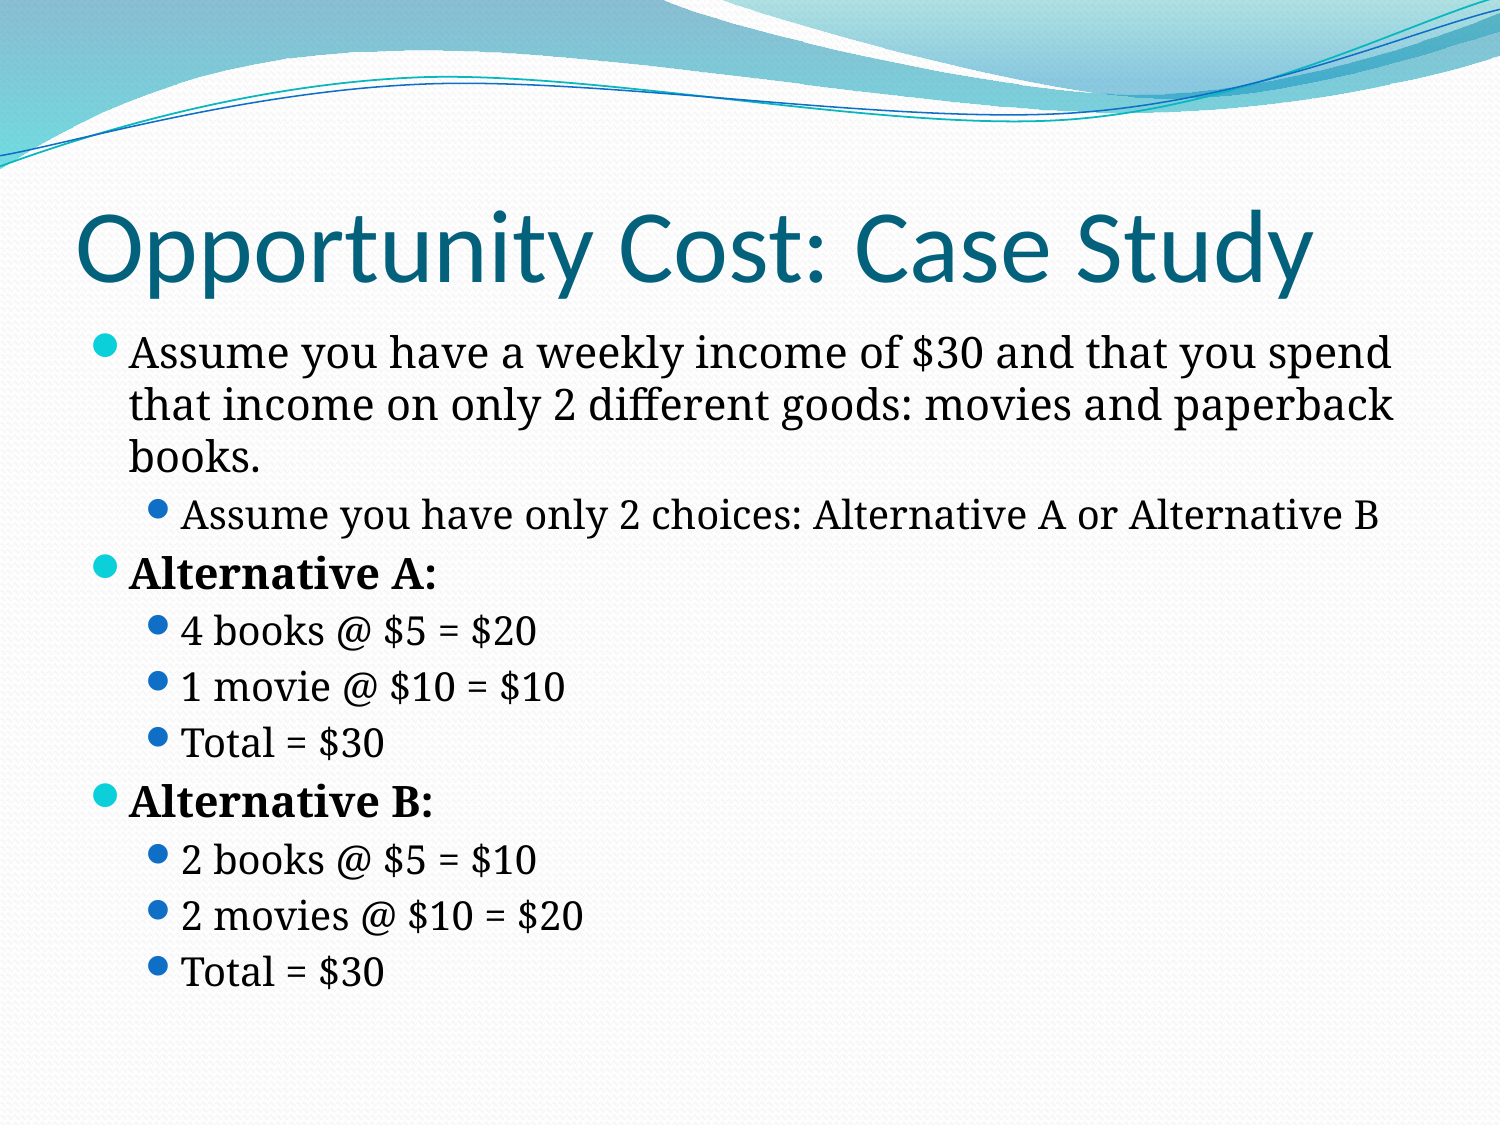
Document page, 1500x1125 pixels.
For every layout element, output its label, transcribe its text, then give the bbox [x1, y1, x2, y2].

title Opportunity Cost: Case Study [75, 115, 1425, 303]
list Assume you have a weekly income of $30 and that you spend that income on only 2 different goods: movies and paperback books. Assume you have only 2 choices: Alternative A or Alternative B Alternative A: 4 books @ $5 = $20 1 movie @ $10 = $10 Total = $30 Alternative B: 2 books @ $5 = $10 2 movies @ $10 = $20 Total = $30 [75, 317, 1425, 1038]
